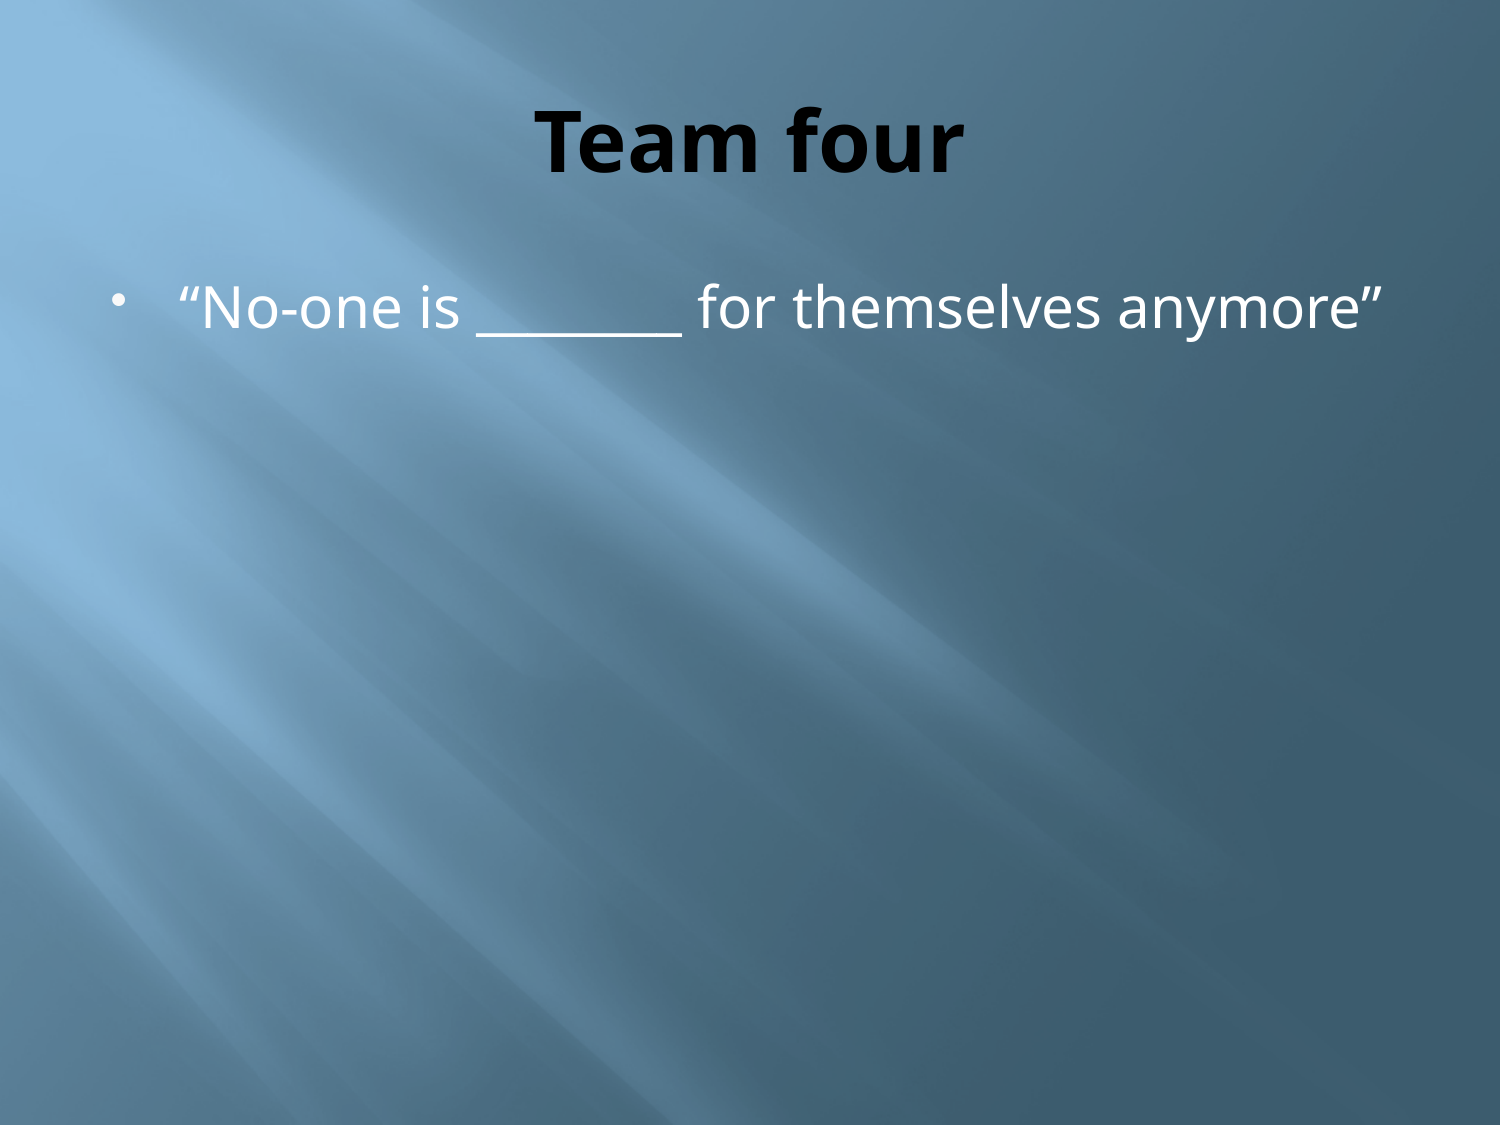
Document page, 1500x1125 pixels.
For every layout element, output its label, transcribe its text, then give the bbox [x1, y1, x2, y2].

list “No-one is ________ for themselves anymore” [75, 262, 1425, 1035]
title Team four [75, 45, 1425, 233]
